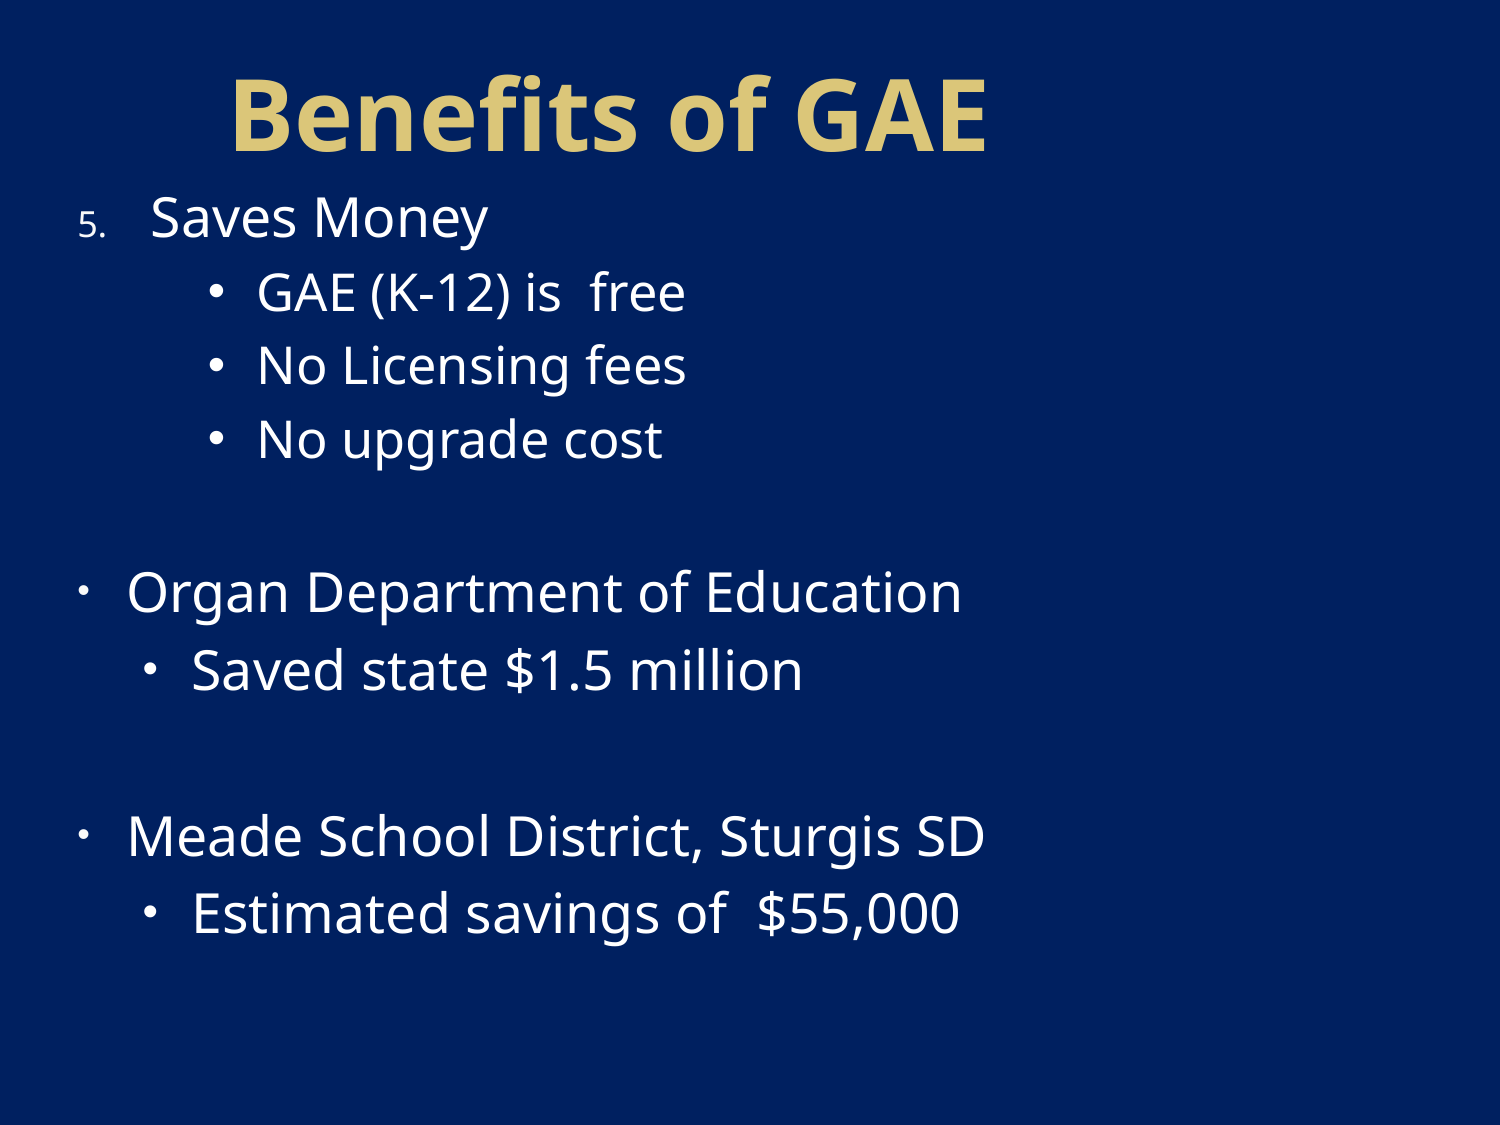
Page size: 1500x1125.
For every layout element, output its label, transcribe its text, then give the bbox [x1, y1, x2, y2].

list Saves Money GAE (K-12) is free No Licensing fees No upgrade cost Organ Department of Education Saved state $1.5 million Meade School District, Sturgis SD Estimated savings of $55,000 [62, 174, 1413, 1025]
title Benefits of GAE [212, 0, 1225, 171]
